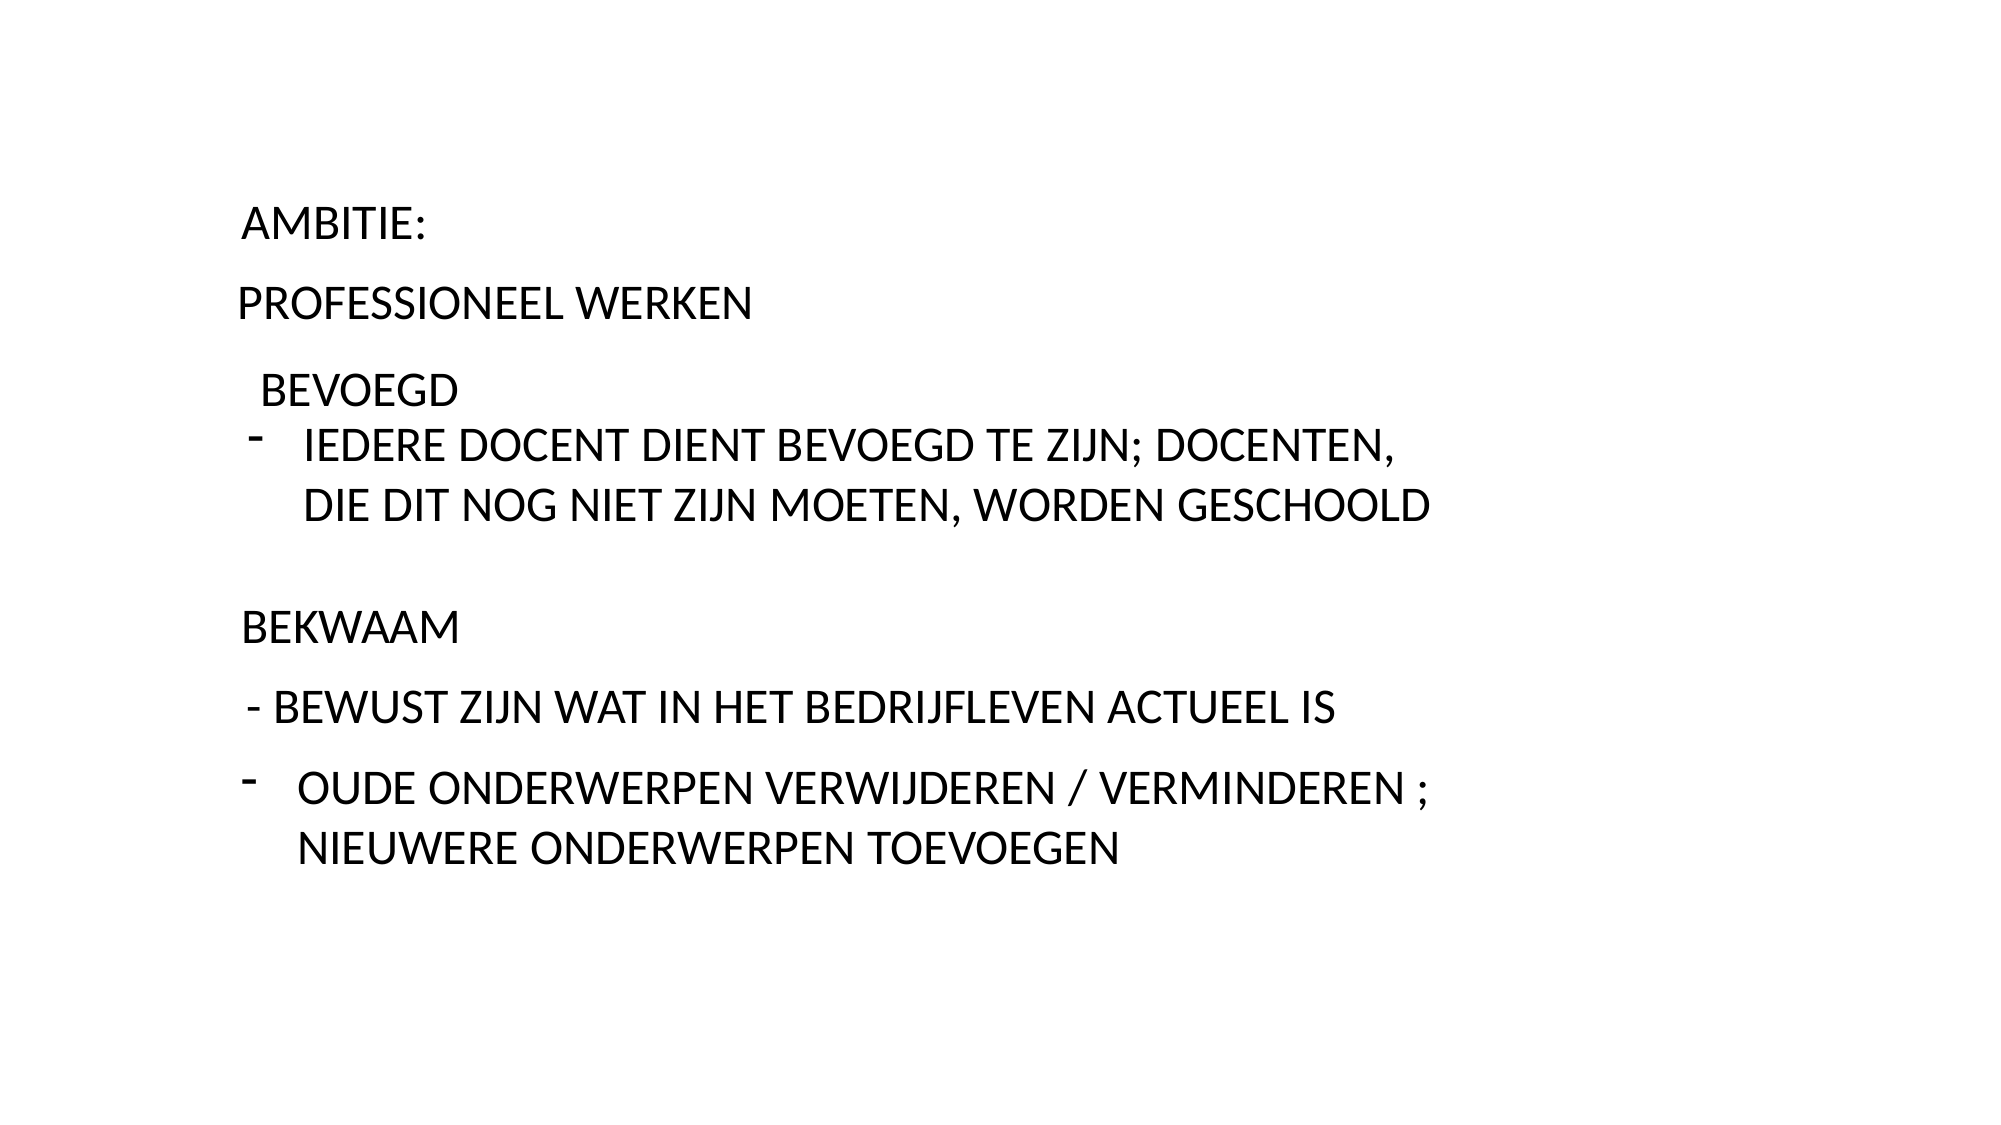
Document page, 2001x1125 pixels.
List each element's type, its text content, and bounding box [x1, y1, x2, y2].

text_box BEKWAAM [227, 586, 477, 662]
text_box - BEWUST ZIJN WAT IN HET BEDRIJFLEVEN ACTUEEL IS [231, 666, 1363, 742]
text_box OUDE ONDERWERPEN VERWIJDEREN / VERMINDEREN ; NIEUWERE ONDERWERPEN TOEVOEGEN [226, 746, 1458, 882]
text_box PROFESSIONEEL WERKEN [223, 261, 770, 337]
text_box AMBITIE: [226, 181, 443, 257]
text_box IEDERE DOCENT DIENT BEVOEGD TE ZIJN; DOCENTEN, DIE DIT NOG NIET ZIJN MOETEN, WORDEN GESCHOOLD [232, 404, 1447, 540]
text_box BEVOEGD [245, 348, 474, 424]
